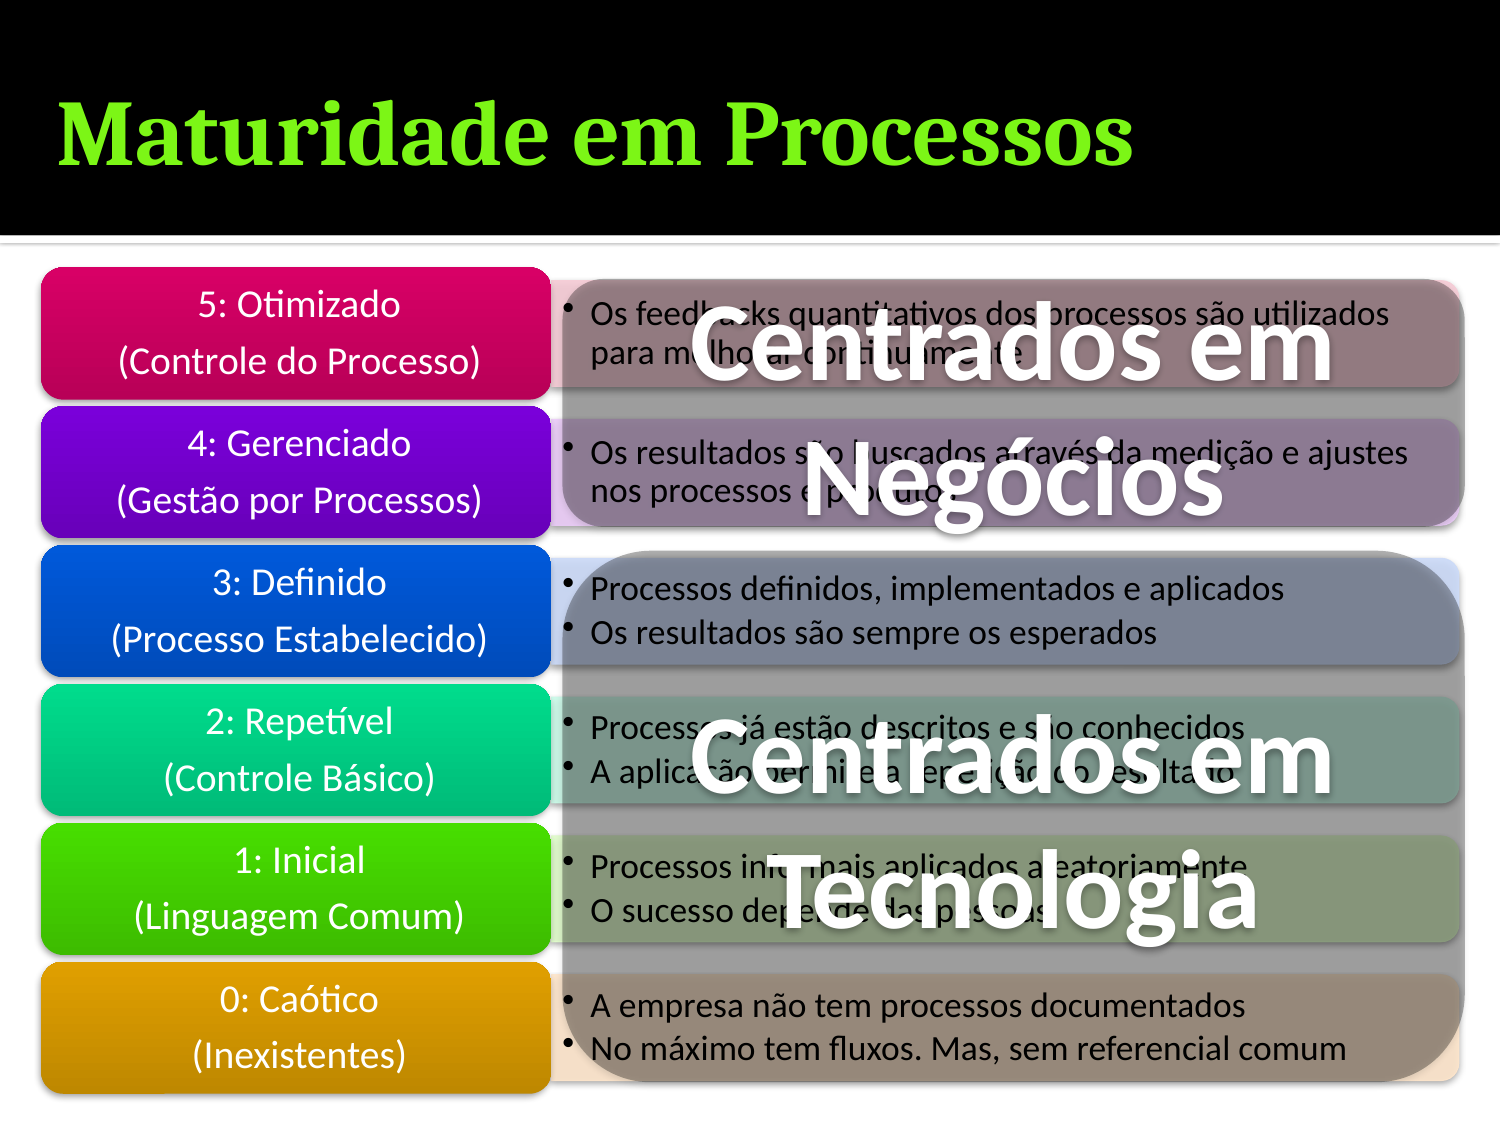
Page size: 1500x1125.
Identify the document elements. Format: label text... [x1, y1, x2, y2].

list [41, 267, 1459, 1094]
title Maturidade em Processos [41, 25, 1459, 231]
